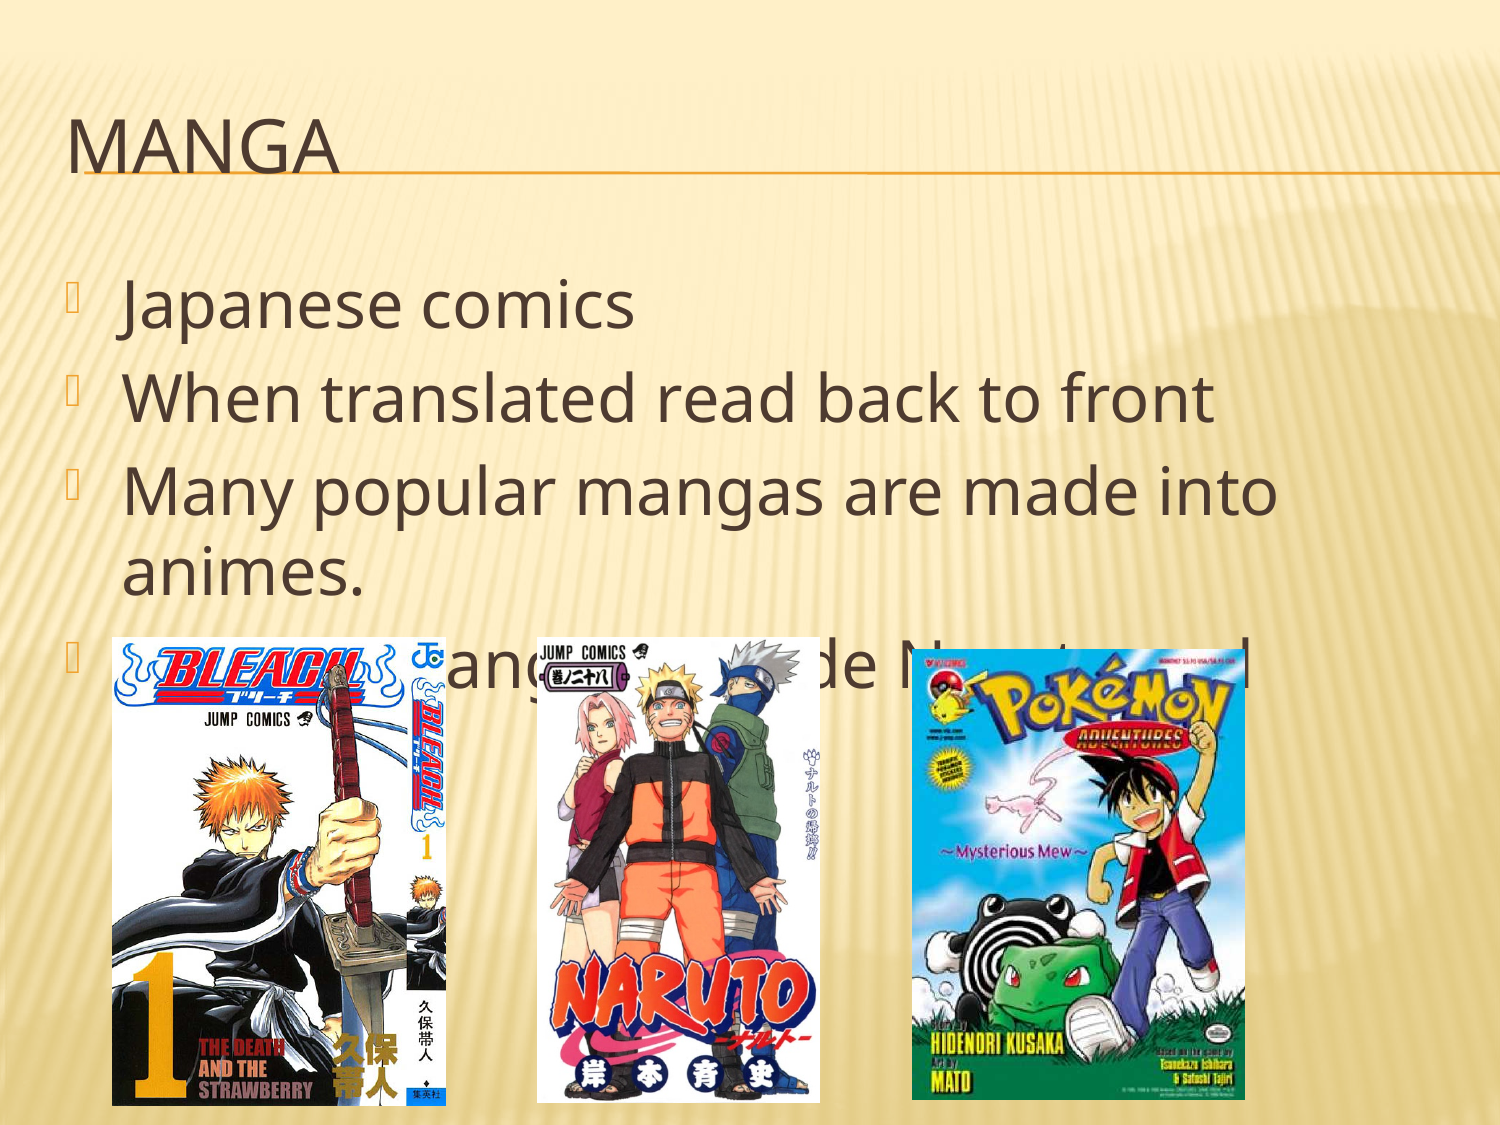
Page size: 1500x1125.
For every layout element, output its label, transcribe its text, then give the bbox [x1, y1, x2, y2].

picture [912, 649, 1245, 1101]
picture [112, 637, 446, 1107]
title Manga [50, 75, 1475, 213]
picture [944, 728, 964, 735]
picture [537, 637, 820, 1103]
list Japanese comics When translated read back to front Many popular mangas are made into animes. Popular mangas include Naruto and Bleach [50, 254, 1475, 998]
